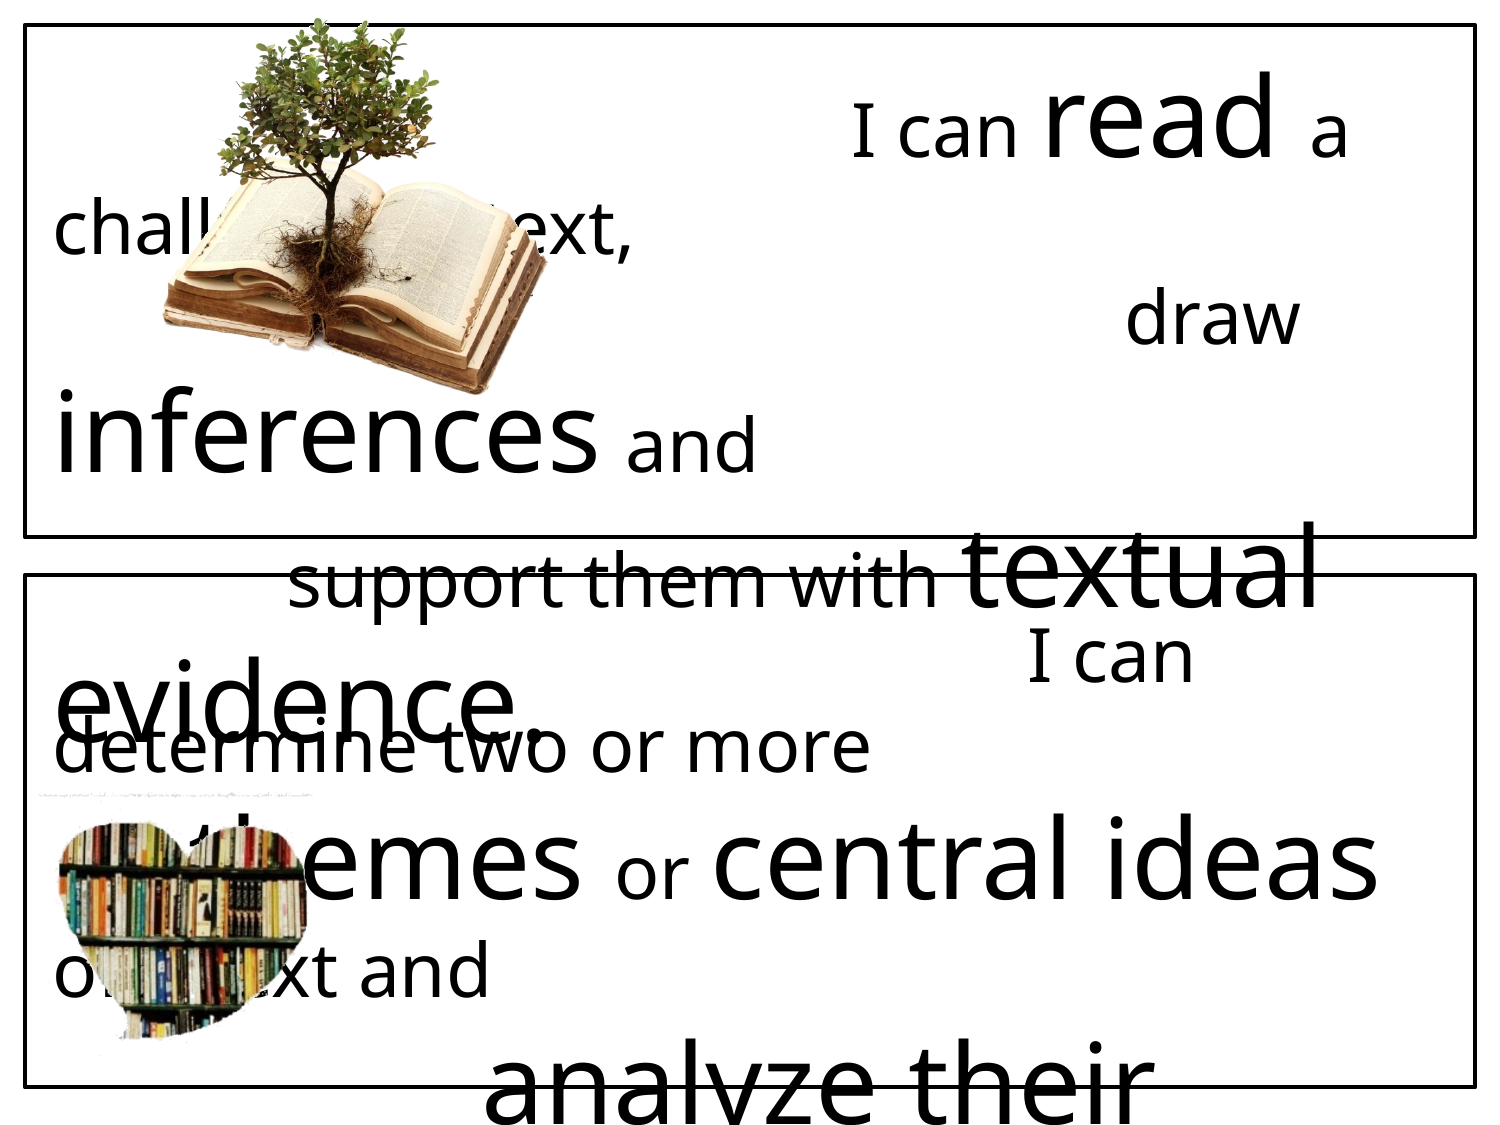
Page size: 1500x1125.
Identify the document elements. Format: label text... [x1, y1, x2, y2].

text_box I can read a challenging text, draw inferences and support them with textual evidence. [37, 37, 1463, 599]
text_box [573, 23, 1477, 539]
picture [37, 787, 313, 1063]
text_box [23, 23, 119, 539]
picture [124, 0, 569, 413]
text_box [23, 573, 37, 1089]
text_box [1463, 573, 1477, 1089]
text_box I can determine two or more themes or central ideas of a text and analyze their development. [37, 599, 1463, 1125]
